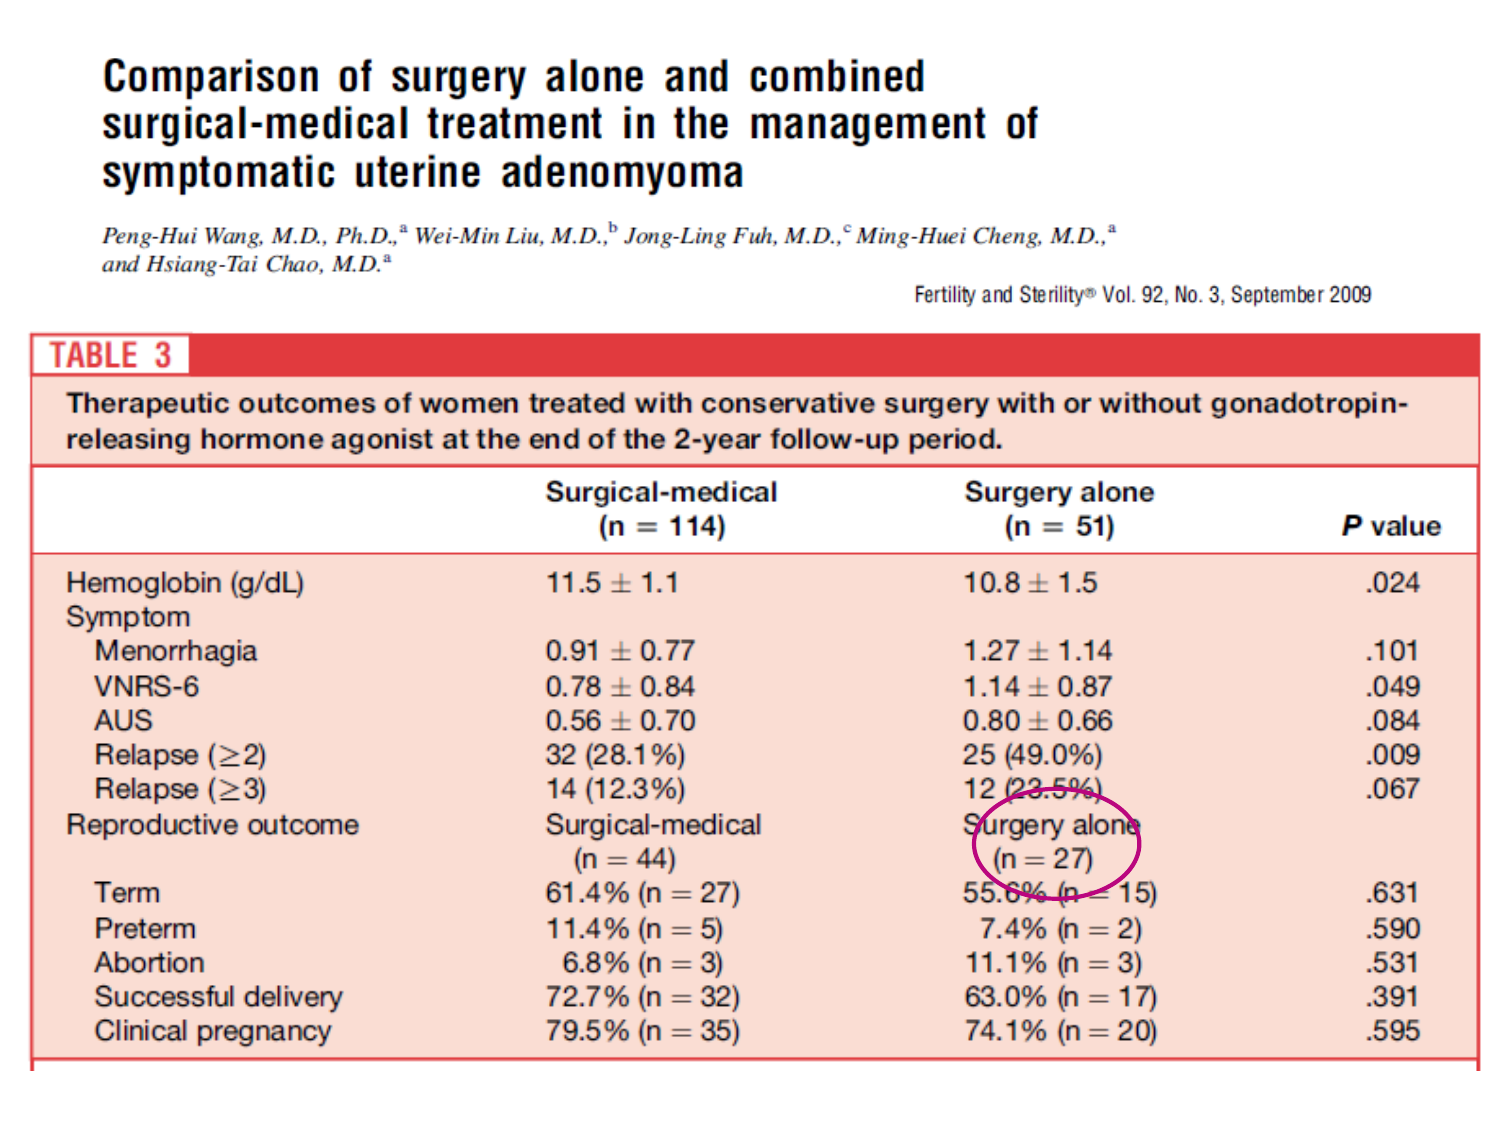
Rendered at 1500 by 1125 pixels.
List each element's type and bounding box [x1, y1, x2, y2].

picture [25, 330, 1492, 1071]
picture [29, 0, 1394, 312]
